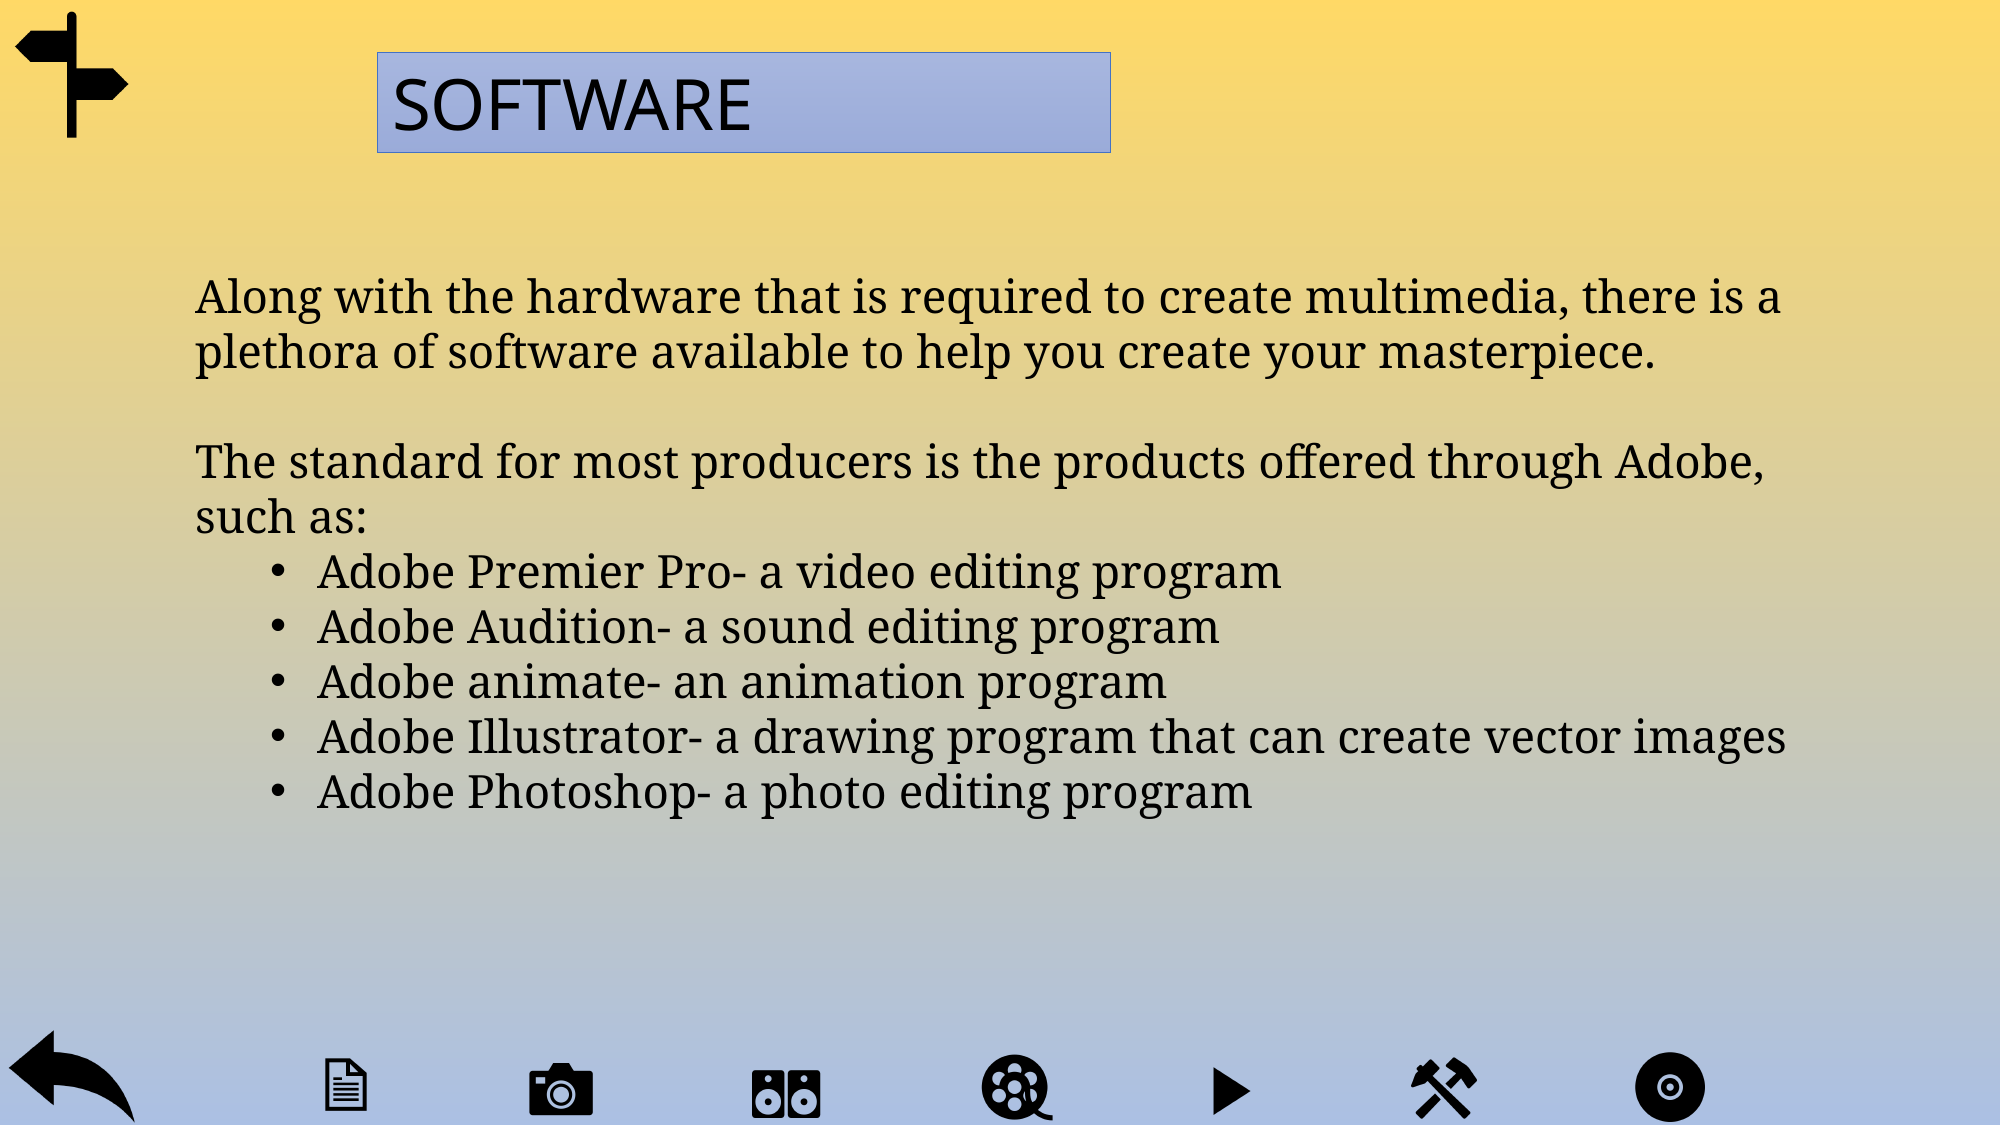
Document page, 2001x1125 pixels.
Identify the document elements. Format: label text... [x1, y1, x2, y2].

picture [523, 1051, 599, 1125]
picture [1201, 1060, 1263, 1122]
picture [973, 1046, 1056, 1125]
text_box SOFTWARE [377, 52, 1111, 153]
picture [745, 1053, 827, 1125]
text_box Along with the hardware that is required to create multimedia, there is a plethora of software available to help you create your masterpiece. The standard for most producers is the products offered through Adobe, such as: Adobe Premier Pro- a video editing program Adobe Audition- a sound editing program Adobe animate- an animation program Adobe Illustrator- a drawing program that can create vector images Adobe Photoshop- a photo editing program [180, 260, 1822, 825]
picture [1408, 1052, 1480, 1124]
picture [0, 0, 147, 150]
picture [314, 1053, 378, 1117]
picture [0, 1000, 147, 1125]
picture [1626, 1043, 1714, 1125]
